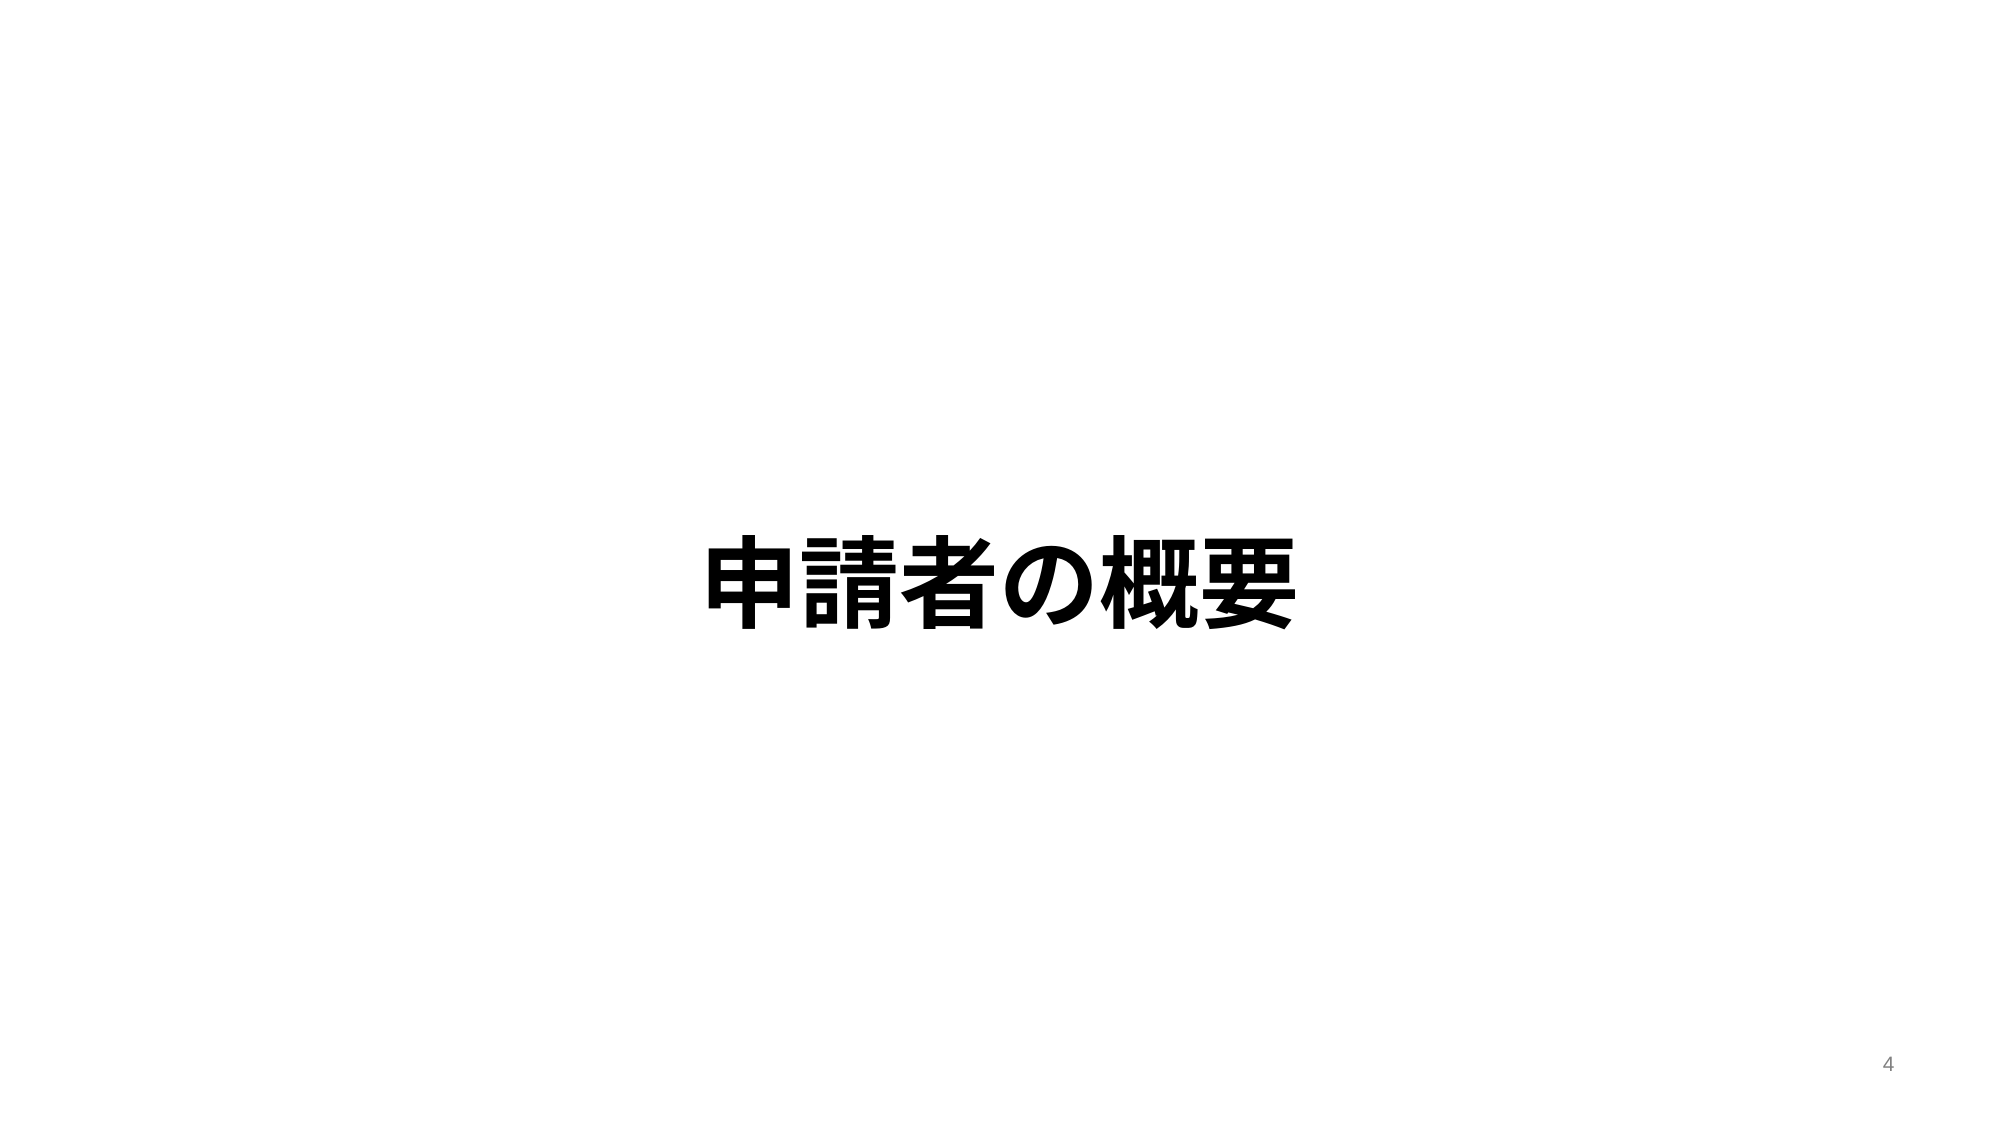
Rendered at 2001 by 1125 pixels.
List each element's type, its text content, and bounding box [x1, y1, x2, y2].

title 申請者の概要 [103, 534, 1897, 644]
